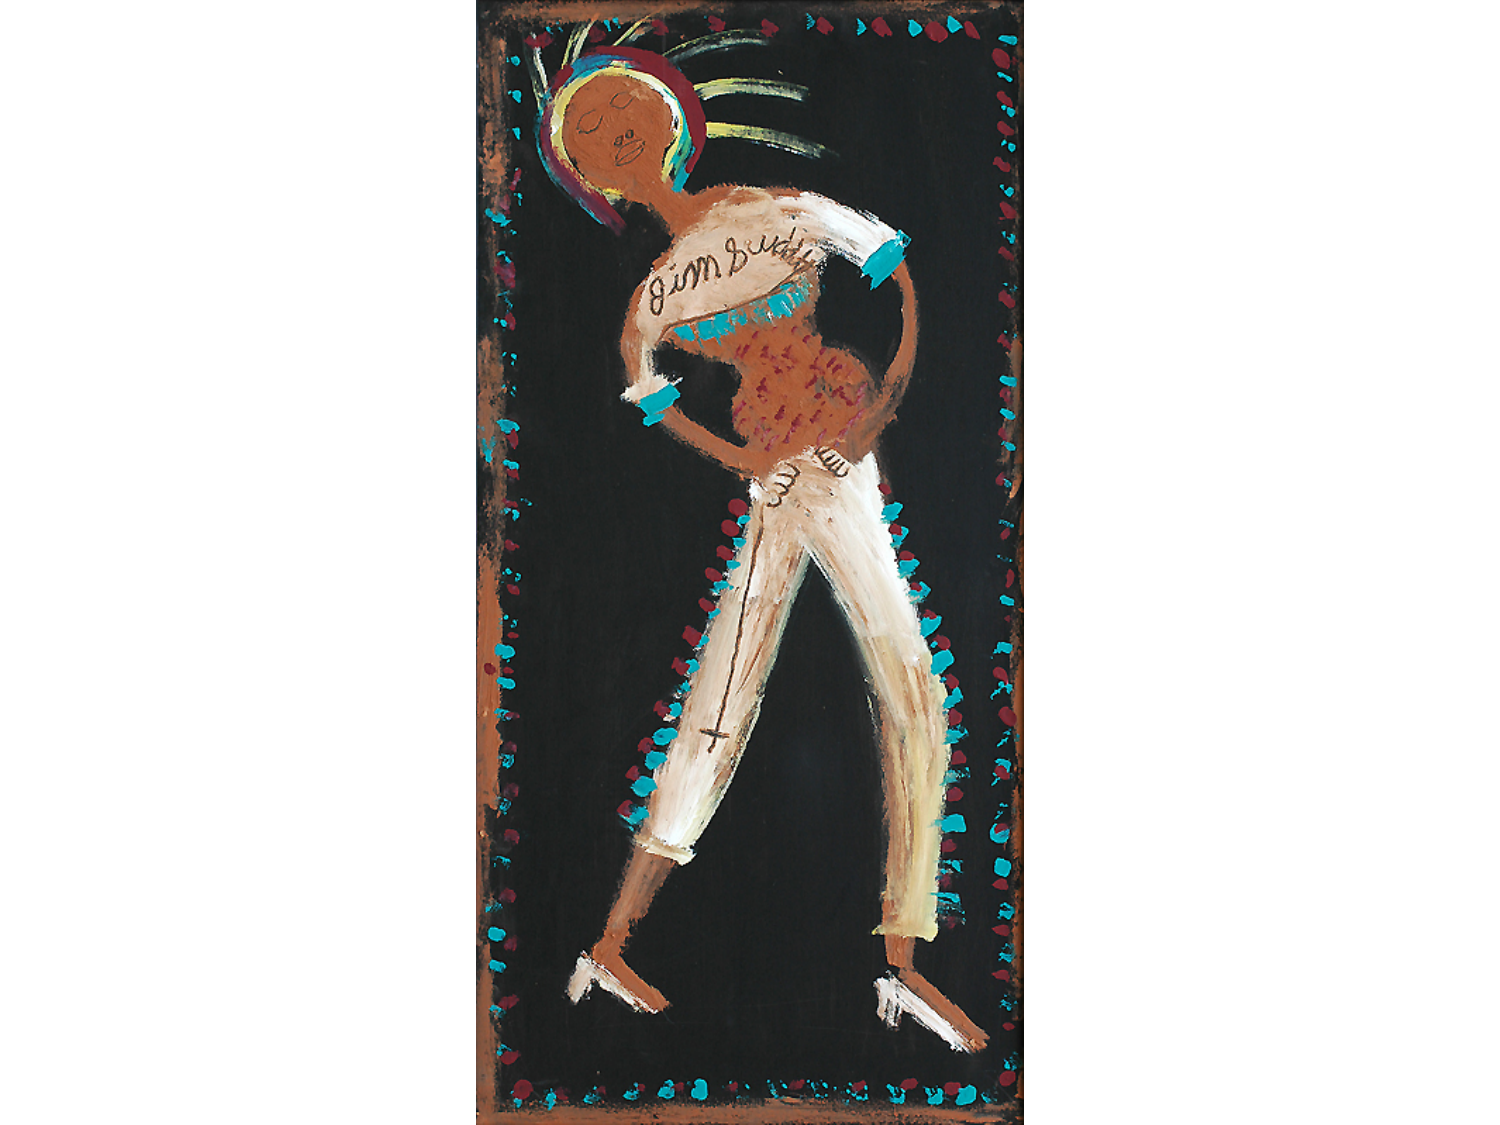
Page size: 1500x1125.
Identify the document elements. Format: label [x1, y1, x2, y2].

picture [476, 0, 1024, 1125]
